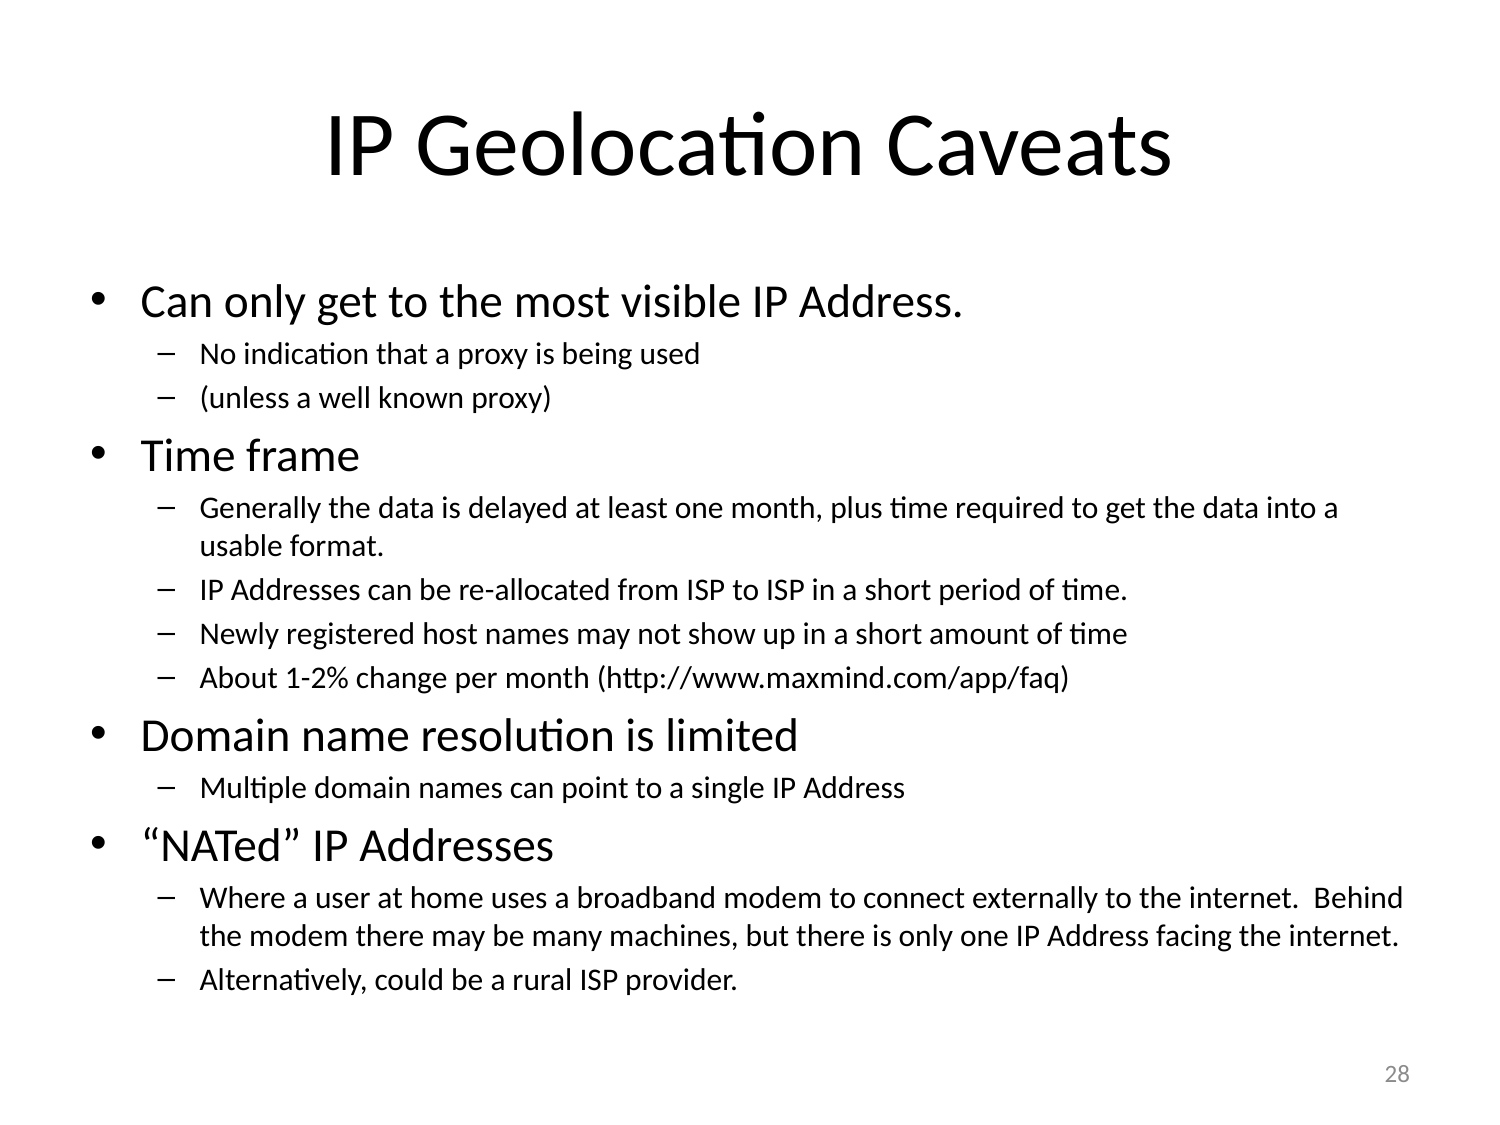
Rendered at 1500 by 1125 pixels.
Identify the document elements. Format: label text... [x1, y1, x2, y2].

title IP Geolocation Caveats [75, 45, 1425, 233]
slide_number 28 [1074, 1042, 1425, 1103]
list Can only get to the most visible IP Address. No indication that a proxy is being used (unless a well known proxy) Time frame Generally the data is delayed at least one month, plus time required to get the data into a usable format. IP Addresses can be re-allocated from ISP to ISP in a short period of time. Newly registered host names may not show up in a short amount of time About 1-2% change per month (http://www.maxmind.com/app/faq) Domain name resolution is limited Multiple domain names can point to a single IP Address “NATed” IP Addresses Where a user at home uses a broadband modem to connect externally to the internet. Behind the modem there may be many machines, but there is only one IP Address facing the internet. Alternatively, could be a rural ISP provider. [75, 262, 1425, 1005]
